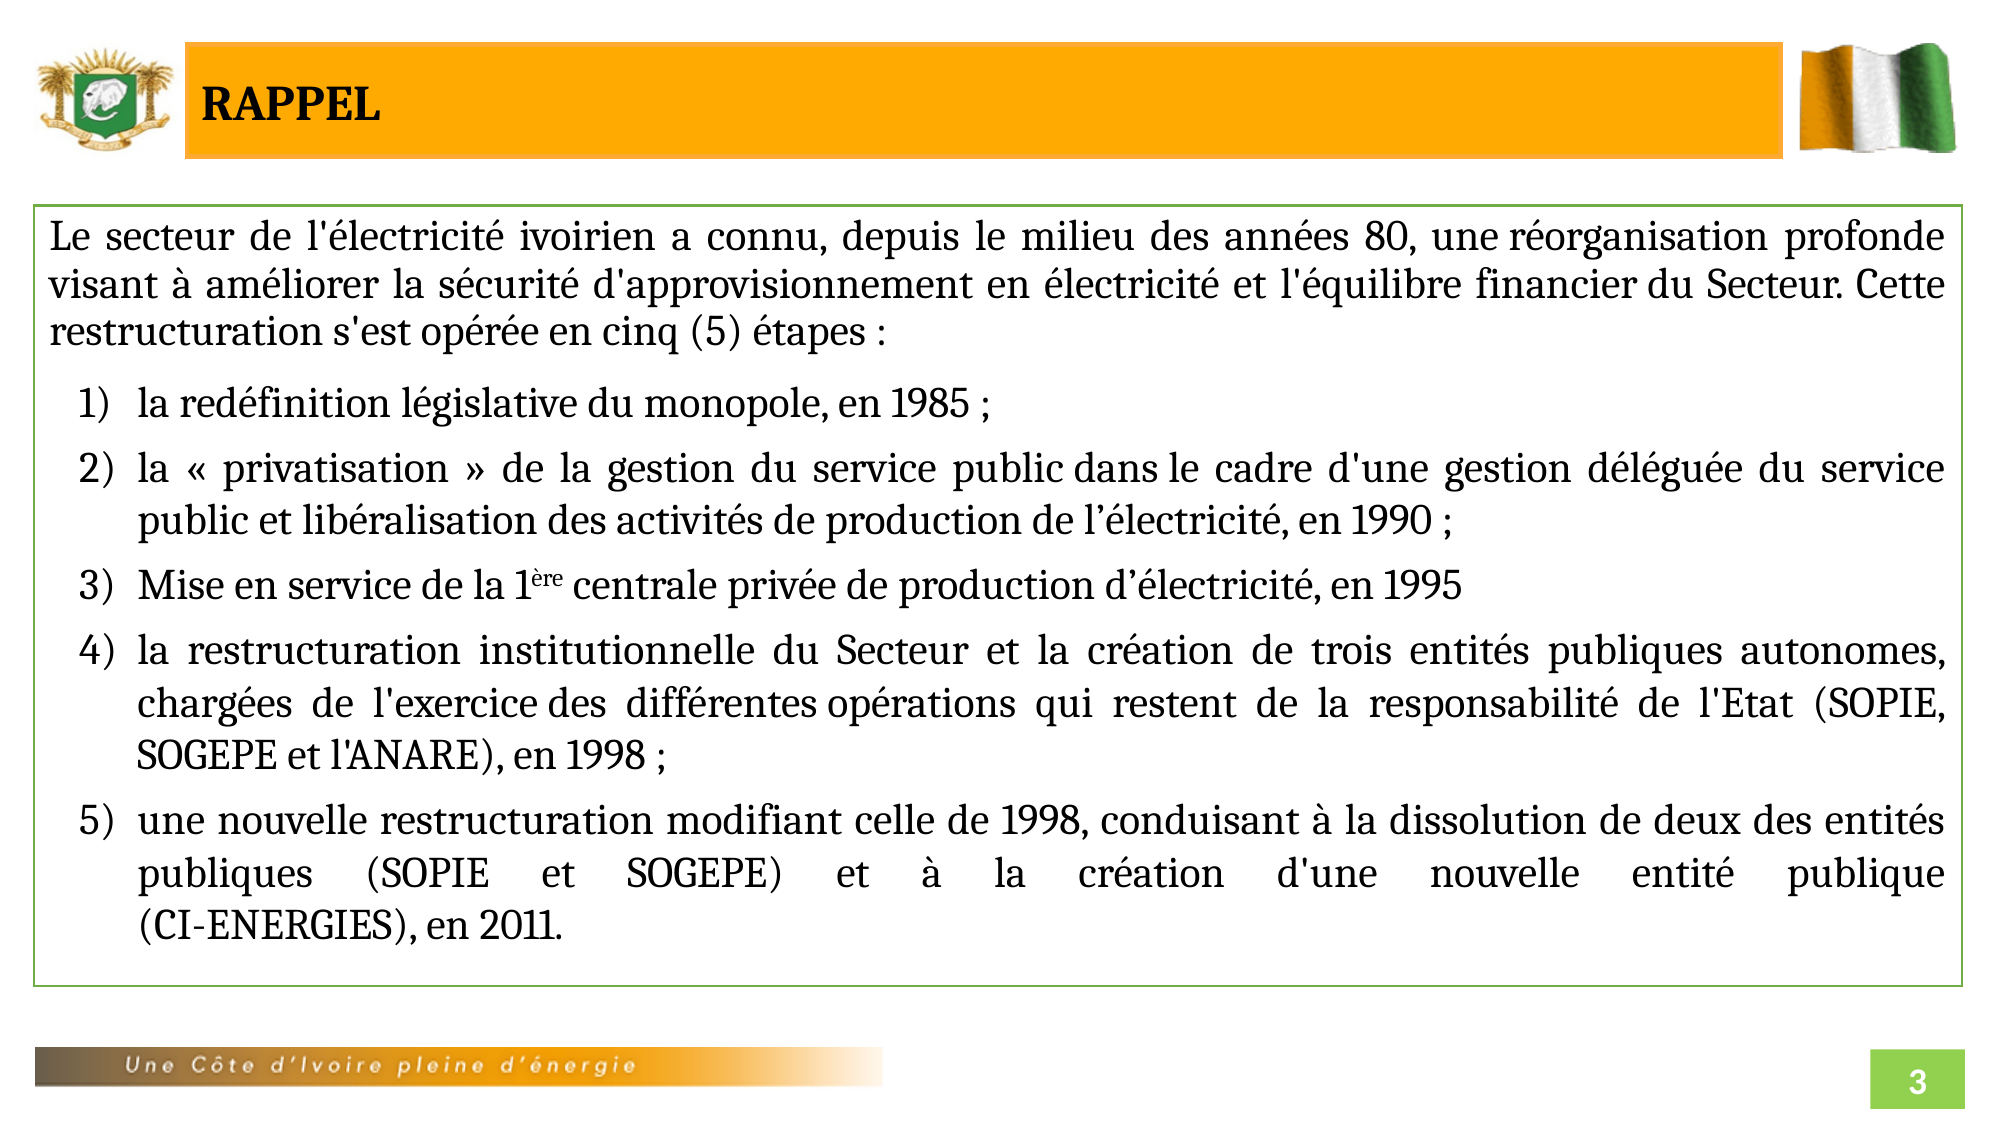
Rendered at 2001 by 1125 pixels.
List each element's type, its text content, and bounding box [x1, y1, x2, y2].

picture [1798, 43, 1964, 153]
picture [35, 1047, 883, 1090]
picture [34, 39, 185, 164]
list Le secteur de l'électricité ivoirien a connu, depuis le milieu des années 80, une réorganisation profonde visant à améliorer la sécurité d'approvisionnement en électricité et l'équilibre financier du Secteur. Cette restructuration s'est opérée en cinq (5) étapes : la redéfinition législative du monopole, en 1985 ; la « privatisation » de la gestion du service public dans le cadre d'une gestion déléguée du service public et libéralisation des activités de production de l’électricité, en 1990 ; Mise en service de la 1ère centrale privée de production d’électricité, en 1995 la restructuration institutionnelle du Secteur et la création de trois entités publiques autonomes, chargées de l'exercice des différentes opérations qui restent de la responsabilité de l'Etat (SOPIE, SOGEPE et l'ANARE), en 1998 ; une nouvelle restructuration modifiant celle de 1998, conduisant à la dissolution de deux des entités publiques (SOPIE et SOGEPE) et à la création d'une nouvelle entité publique (CI-ENERGIES), en 2011. [33, 204, 1963, 987]
title RAPPEL [185, 43, 1782, 157]
